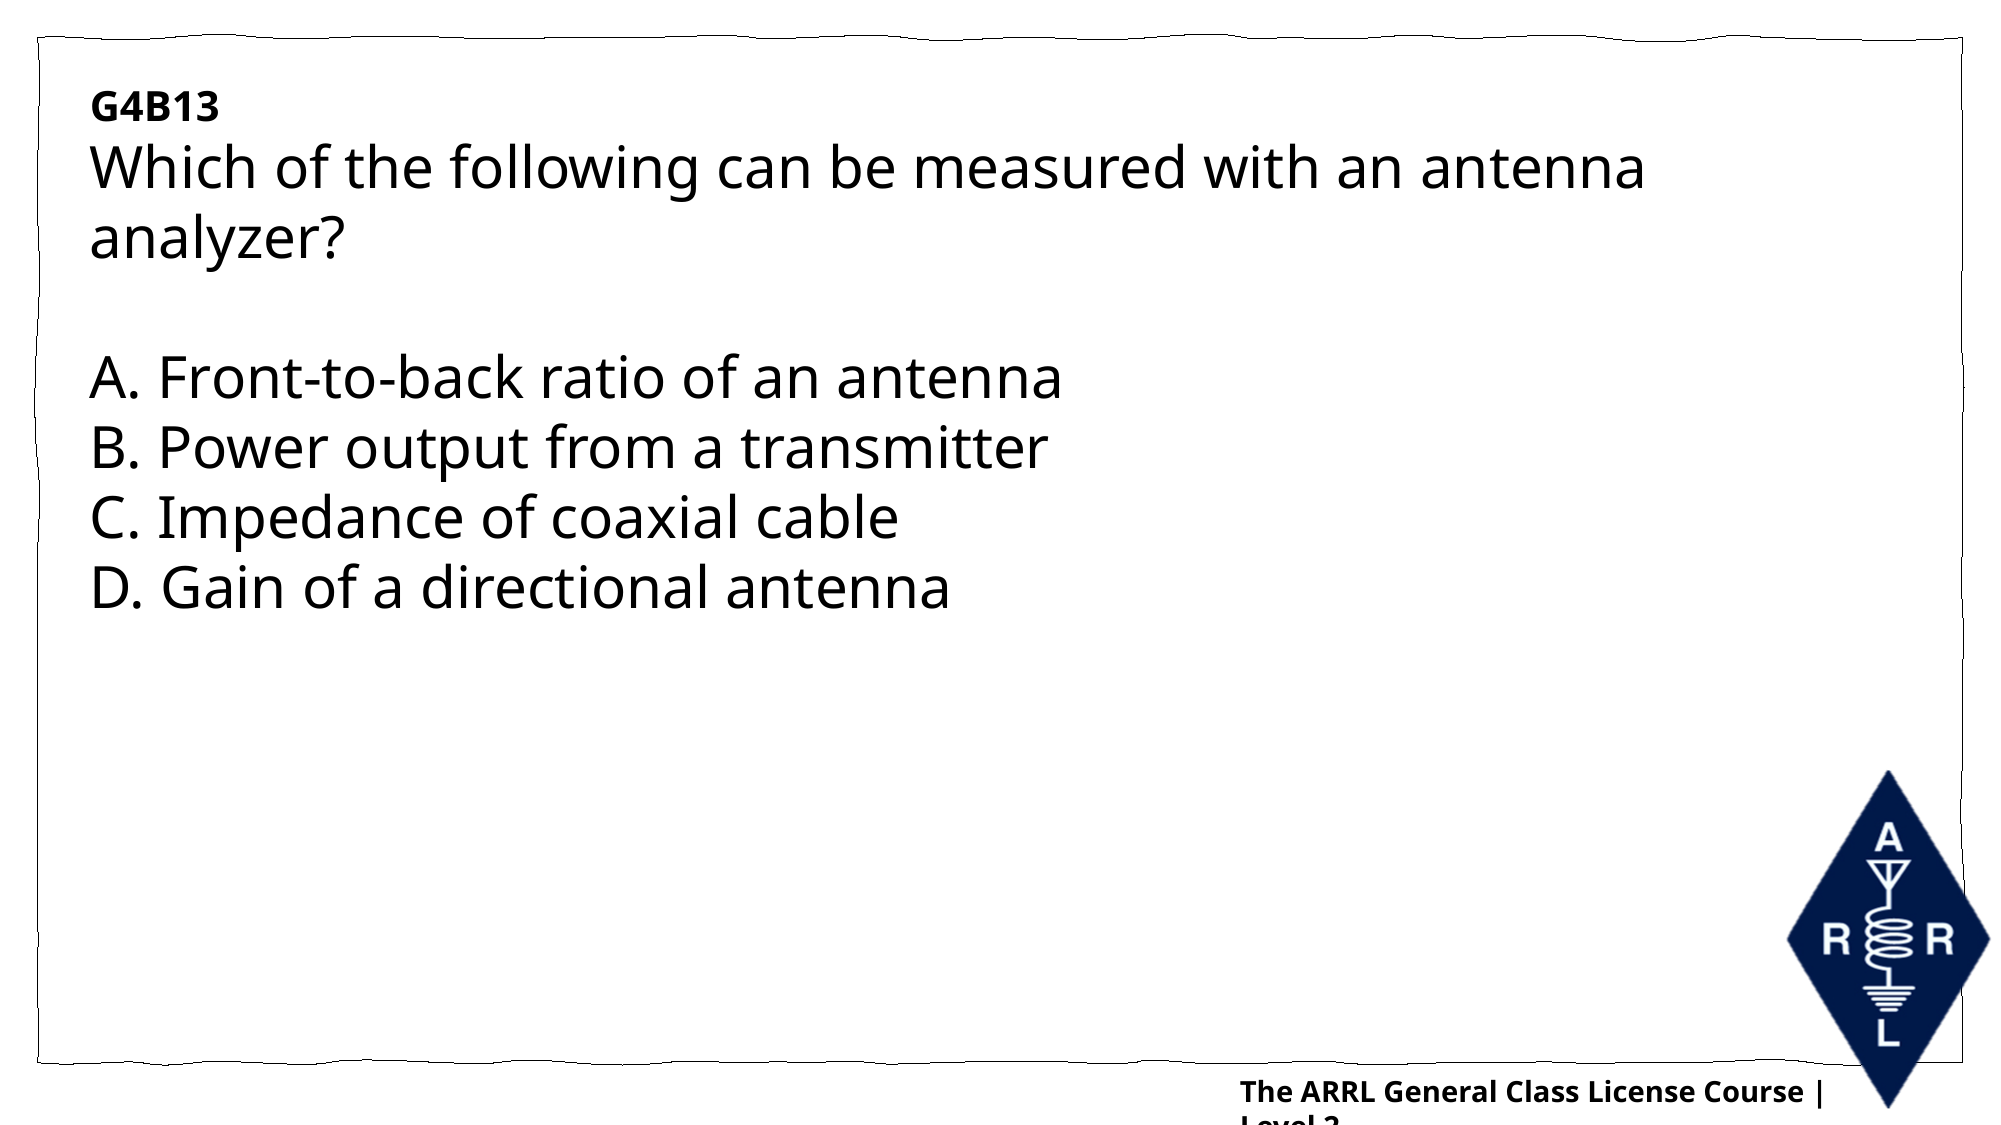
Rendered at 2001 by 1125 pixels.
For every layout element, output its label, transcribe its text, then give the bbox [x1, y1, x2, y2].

picture [1773, 752, 1999, 1125]
text_box G4B13 Which of the following can be measured with an antenna analyzer? A. Front-to-back ratio of an antenna B. Power output from a transmitter C. Impedance of coaxial cable D. Gain of a directional antenna [75, 72, 1850, 628]
